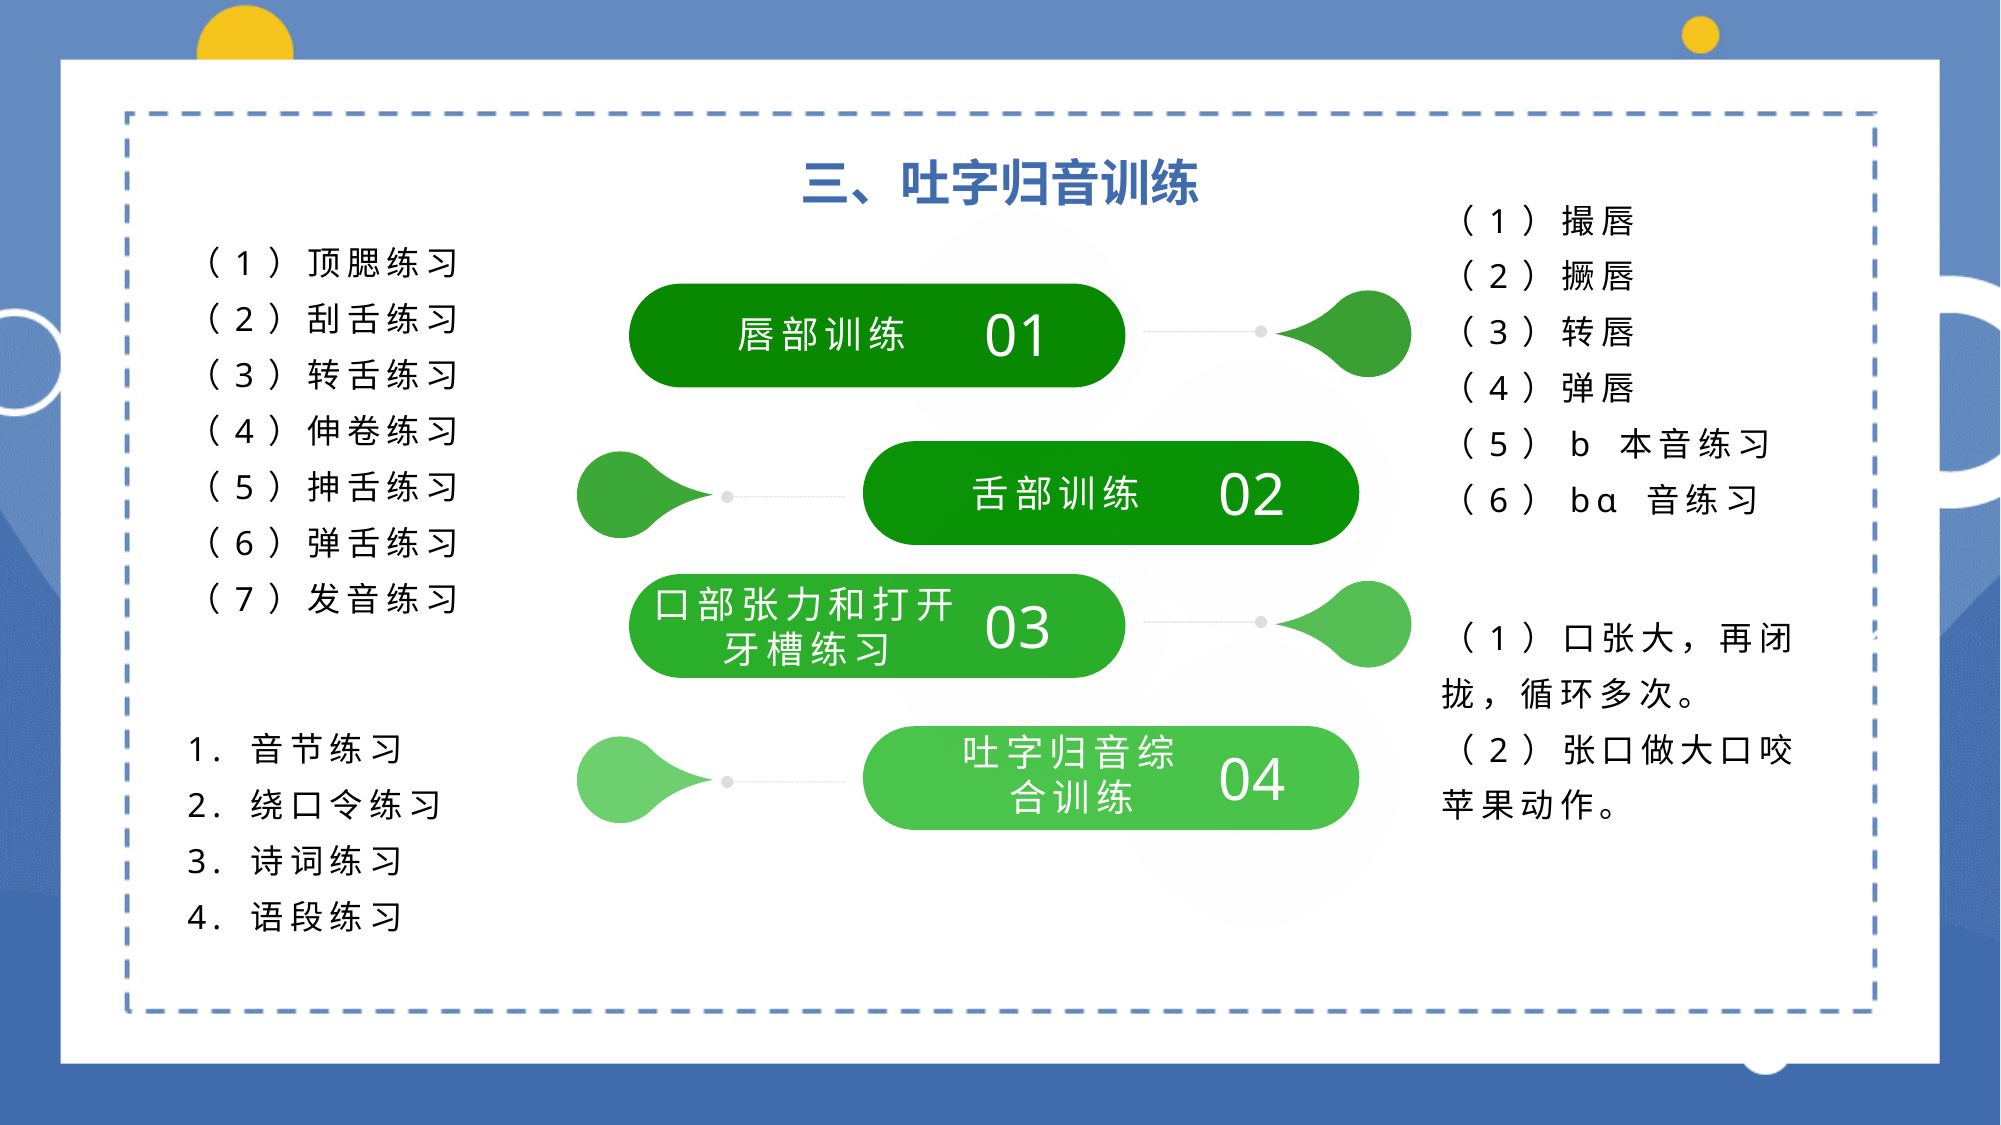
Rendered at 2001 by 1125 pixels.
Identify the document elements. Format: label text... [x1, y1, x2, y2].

text_box 01 [950, 290, 1087, 377]
text_box [628, 282, 881, 389]
text_box [1275, 289, 1413, 379]
text_box （1）顶腮练习 （2）刮舌练习 （3）转舌练习 （4）伸卷练习 （5）抻舌练习 （6）弹舌练习 （7）发音练习 [175, 214, 514, 618]
text_box [575, 450, 714, 540]
text_box 03 [986, 583, 1087, 669]
text_box 吐字归音综合训练 [927, 721, 1216, 826]
text_box 02 [1184, 449, 1321, 536]
text_box [861, 726, 1090, 831]
text_box （1）撮唇 （2）撅唇 （3）转唇 （4）弹唇 （5）b 本音练习 （6）bɑ 音练习 [1429, 172, 1825, 519]
text_box [1378, 586, 1413, 665]
text_box [575, 735, 714, 825]
text_box 口部张力和打开牙槽练习 [629, 573, 986, 678]
text_box 三、吐字归音训练 [785, 144, 1215, 220]
text_box 唇部训练 [693, 303, 951, 363]
text_box [861, 443, 903, 538]
text_box 1. 音节练习 2. 绕口令练习 3. 诗词练习 4. 语段练习 [175, 700, 514, 936]
text_box 04 [1216, 734, 1321, 821]
text_box 舌部训练 [927, 462, 1185, 522]
picture [0, 0, 2001, 1125]
text_box （1）口张大，再闭拢，循环多次。 （2）张口做大口咬苹果动作。 [1430, 589, 1831, 825]
